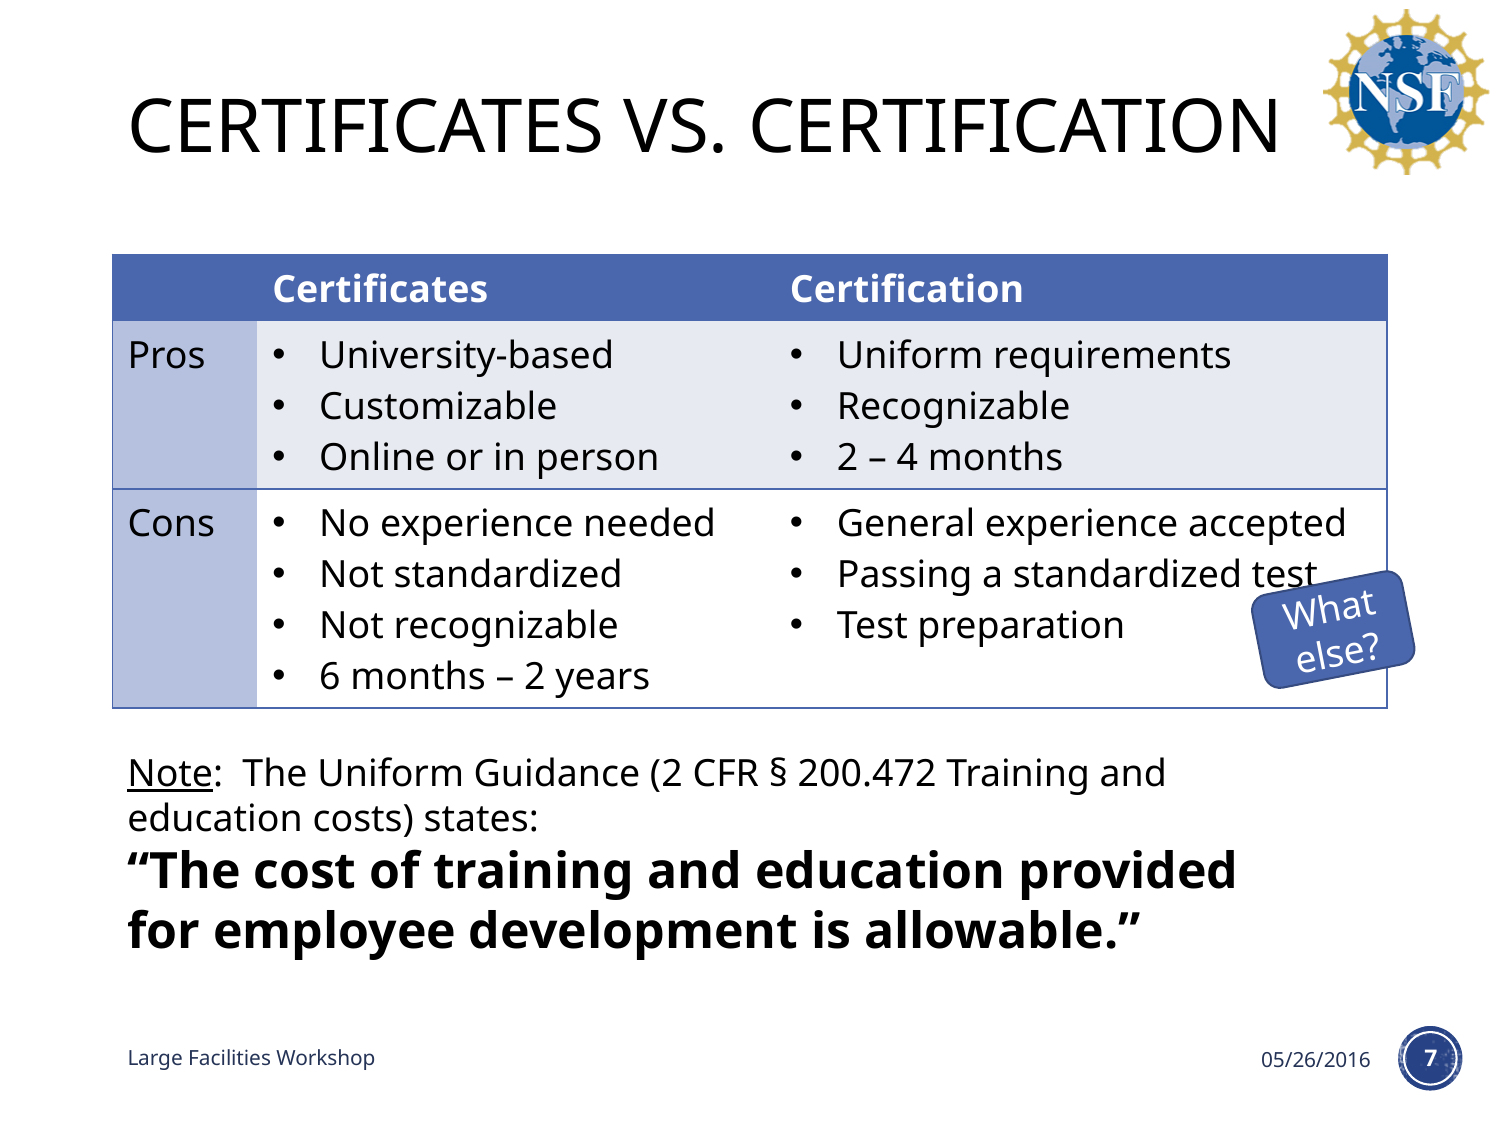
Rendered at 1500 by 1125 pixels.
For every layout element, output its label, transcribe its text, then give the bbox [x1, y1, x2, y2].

table_cell General experience accepted Passing a standardized test Test preparation [775, 490, 1386, 707]
text_box What else? [1251, 570, 1416, 689]
slide_number 7 [1391, 1028, 1471, 1089]
table_cell Pros [113, 321, 257, 488]
table_cell Uniform requirements Recognizable 2 – 4 months [775, 321, 1386, 488]
title Certificates vs. Certification [112, 79, 1388, 177]
table_cell University-based Customizable Online or in person [257, 321, 775, 488]
footer Large Facilities Workshop [112, 1028, 891, 1089]
table_header Certificates [257, 255, 775, 320]
text_box Note: The Uniform Guidance (2 CFR § 200.472 Training and education costs) states: “The cost of training and education provided for employee development is allowable.” [112, 741, 1262, 966]
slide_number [982, 1028, 1386, 1089]
table_header Certification [775, 255, 1386, 320]
picture [1323, 9, 1490, 175]
table_cell Cons [113, 490, 257, 707]
table_header [113, 255, 257, 320]
table_cell No experience needed Not standardized Not recognizable 6 months – 2 years [257, 490, 775, 707]
